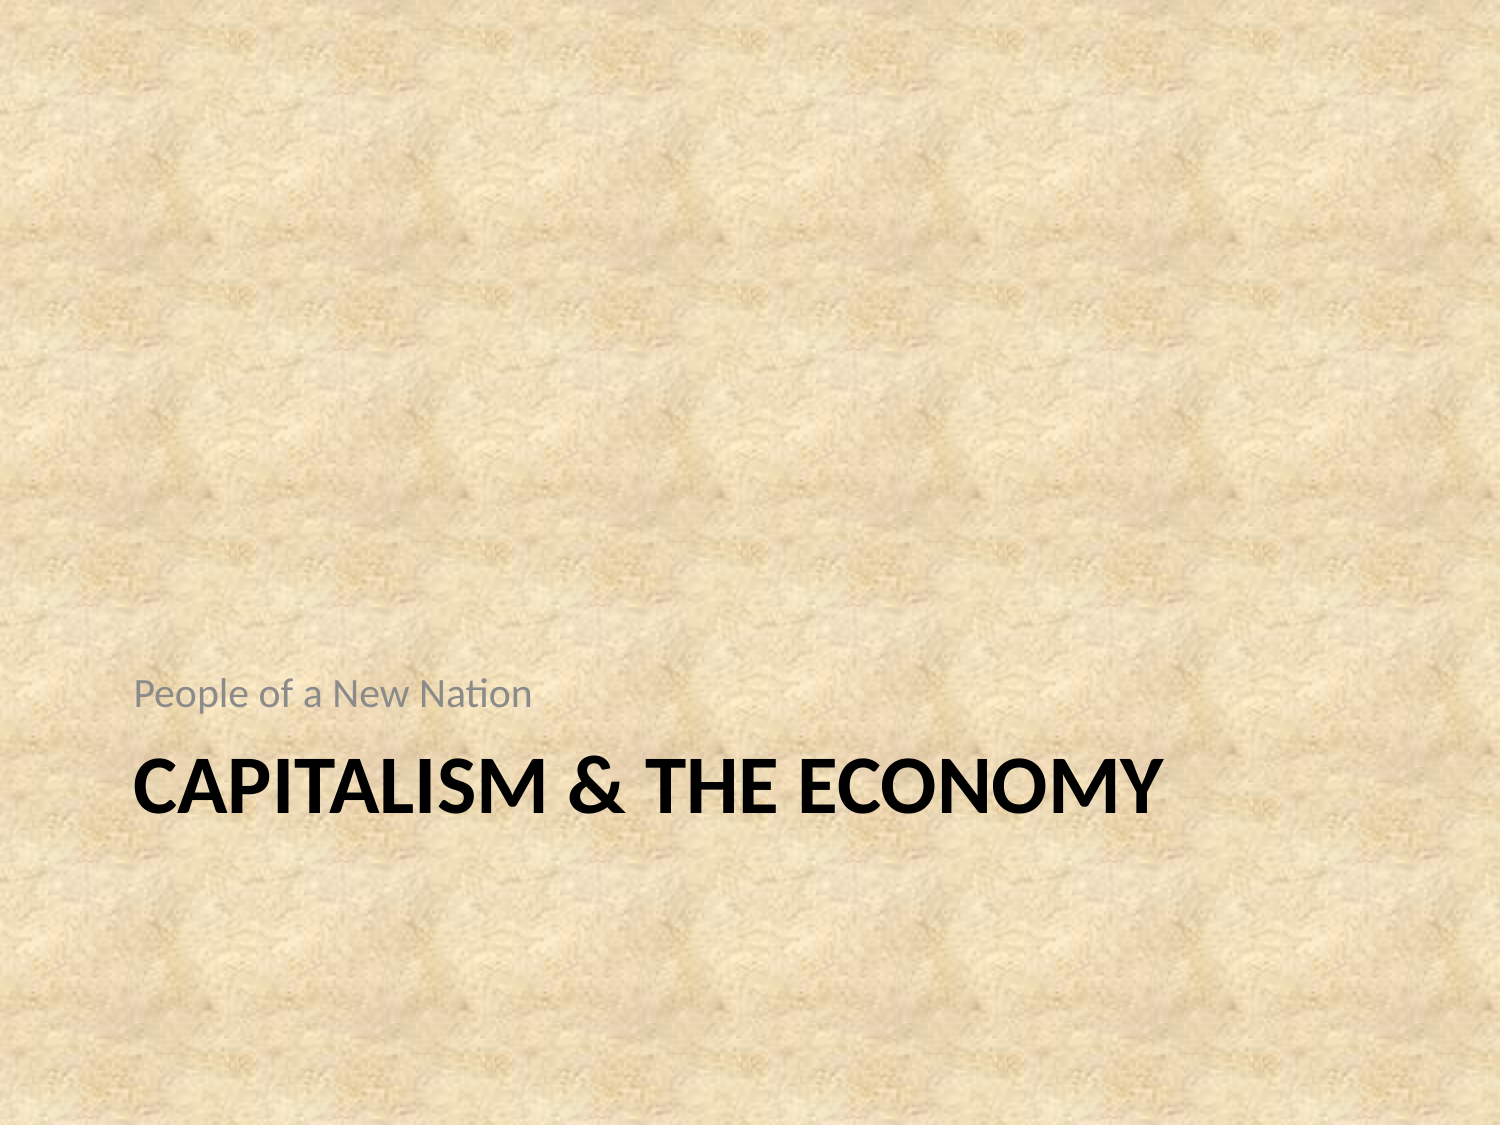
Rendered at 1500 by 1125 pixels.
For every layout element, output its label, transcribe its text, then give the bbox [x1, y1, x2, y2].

picture [0, 0, 1500, 1125]
title Capitalism & the Economy [118, 723, 1394, 947]
list People of a New Nation [118, 476, 1394, 723]
